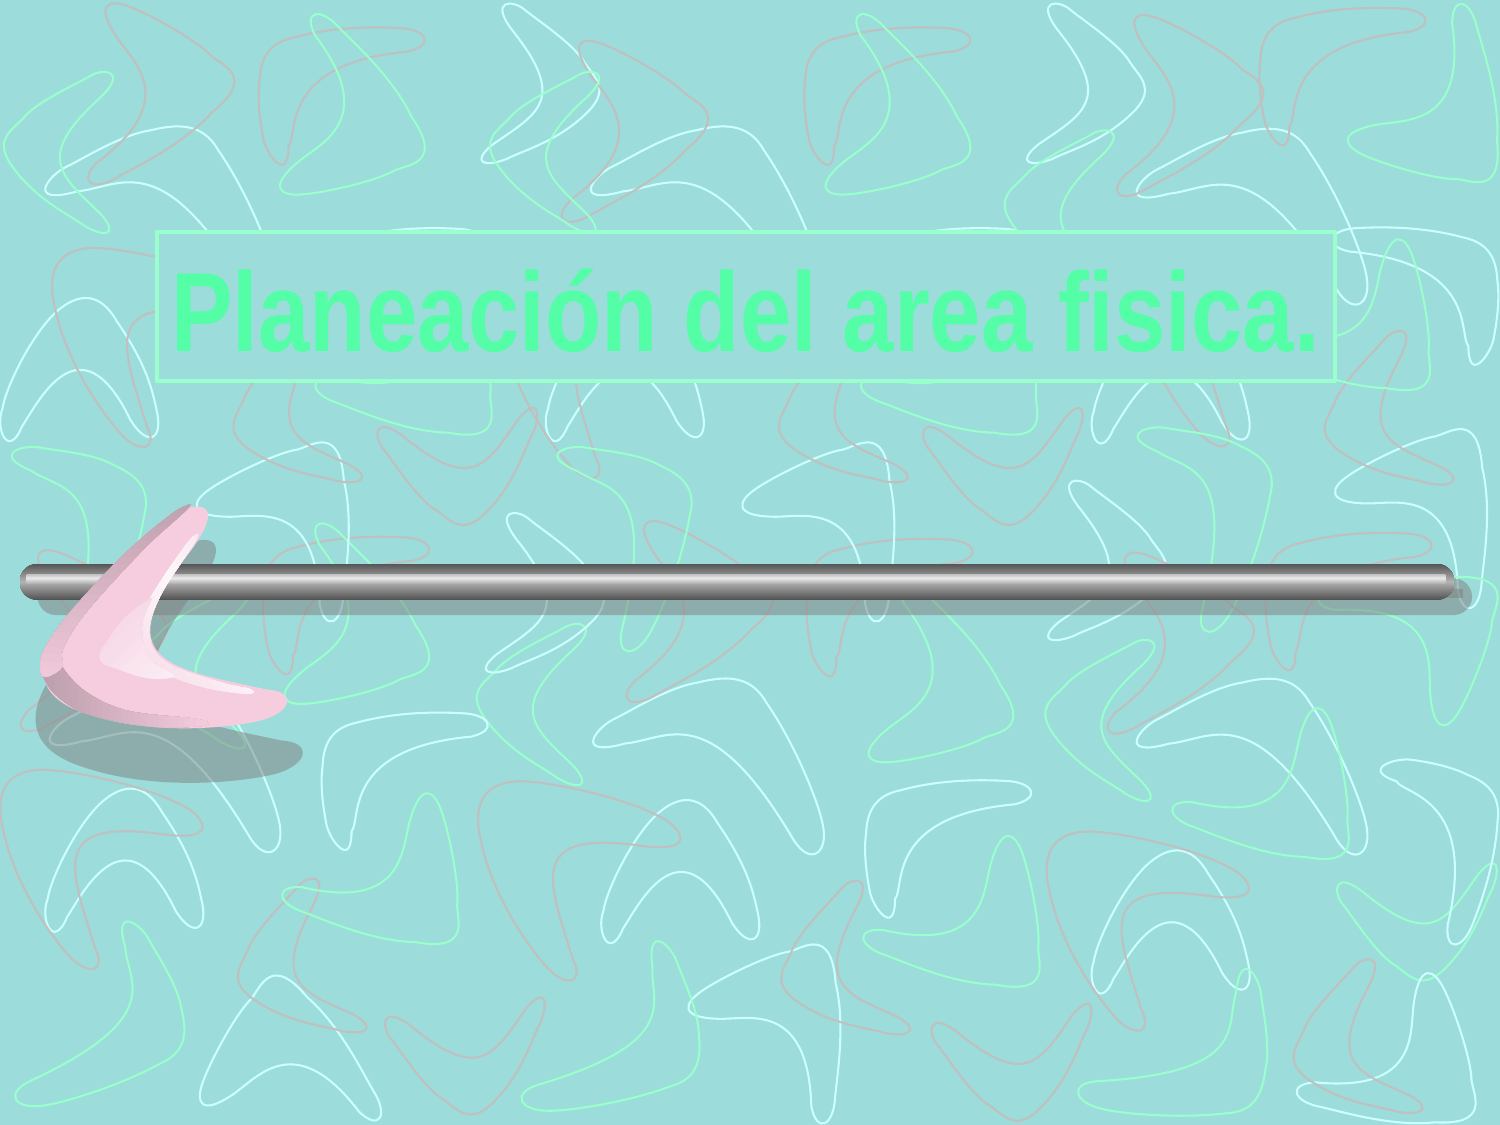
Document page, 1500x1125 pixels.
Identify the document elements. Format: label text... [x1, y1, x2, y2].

text_box Planeación del area fisica. [155, 230, 1337, 383]
